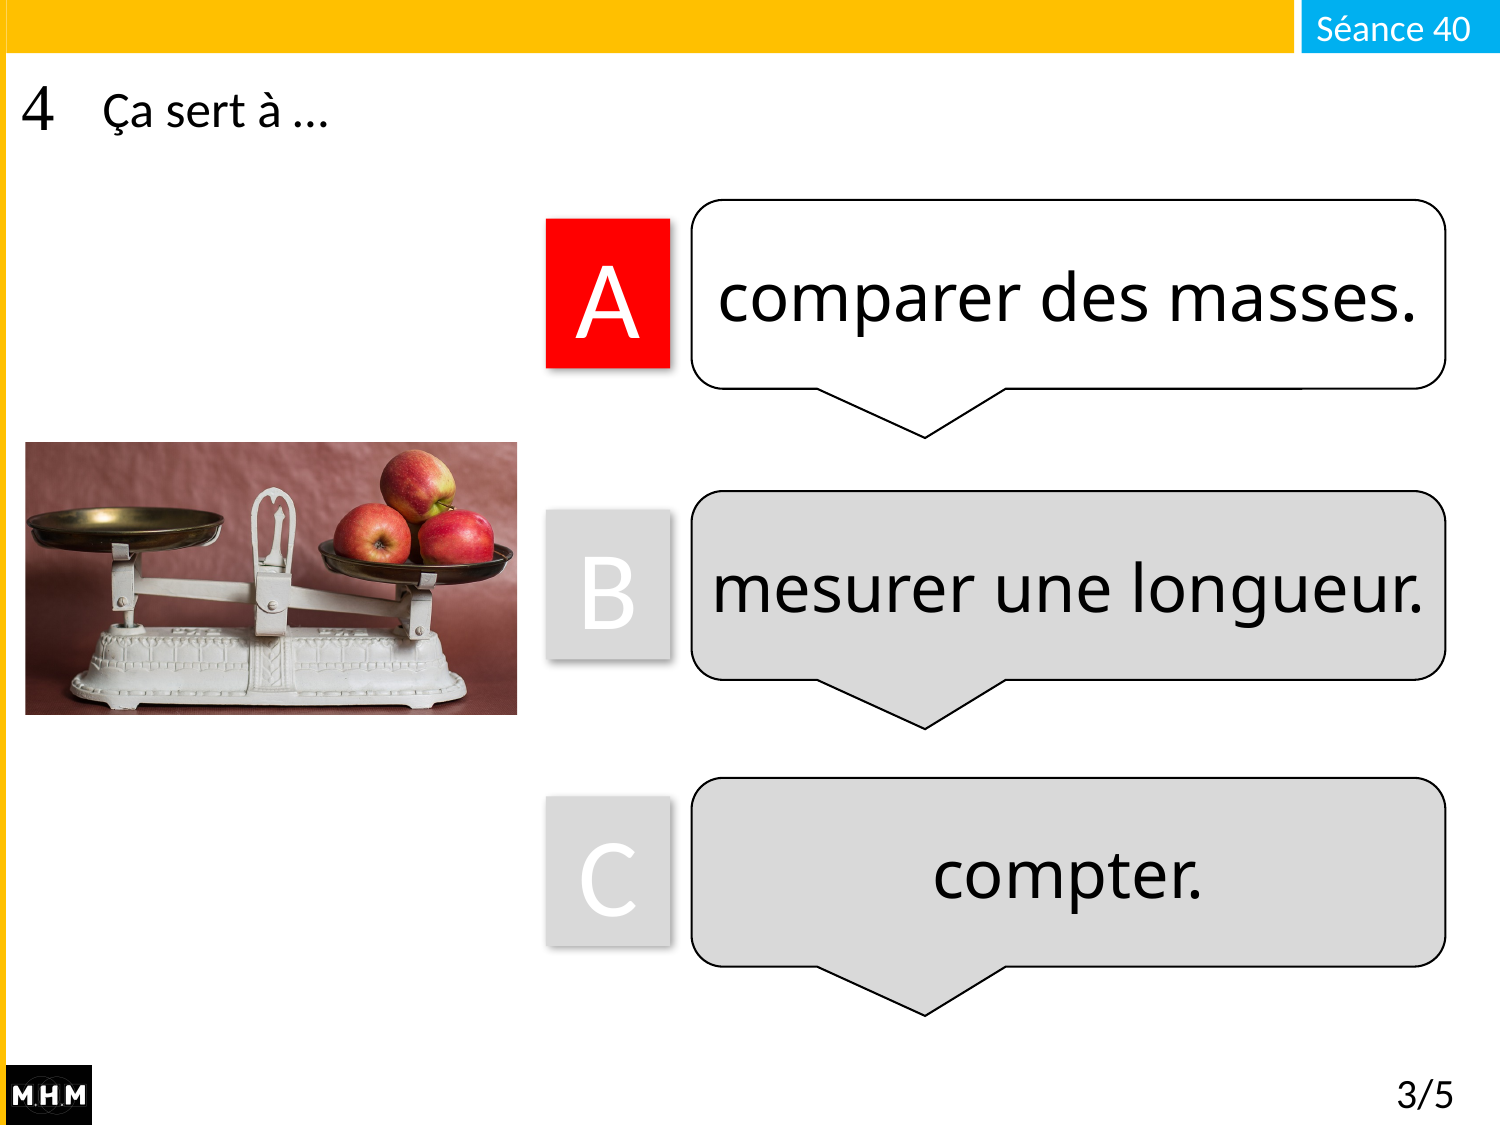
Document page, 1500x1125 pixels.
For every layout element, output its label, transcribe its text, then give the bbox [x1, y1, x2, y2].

picture [6, 1065, 92, 1125]
text_box mesurer une longueur. [690, 490, 1447, 731]
text_box A [545, 218, 671, 369]
text_box C [545, 796, 671, 947]
text_box comparer des masses. [690, 198, 1447, 440]
picture [25, 441, 518, 715]
title Ça sert à … [87, 38, 1382, 146]
text_box compter. [690, 776, 1447, 1018]
list 3/5 [1351, 1064, 1500, 1125]
text_box B [545, 509, 671, 660]
